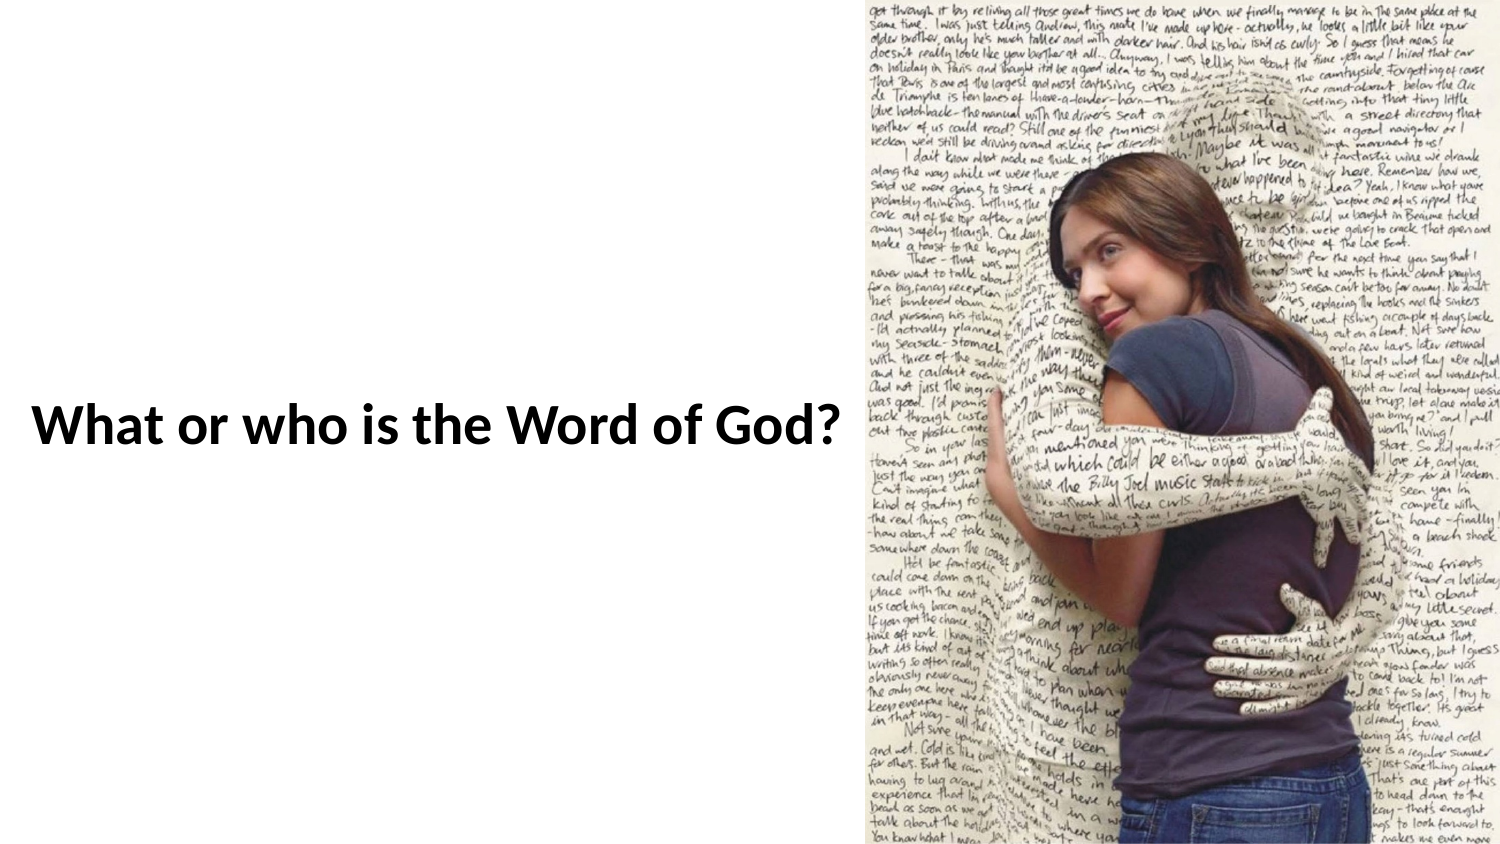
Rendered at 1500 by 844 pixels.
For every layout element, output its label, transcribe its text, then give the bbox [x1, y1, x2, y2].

picture [864, 0, 1500, 844]
text_box What or who is the Word of God? [5, 378, 859, 464]
